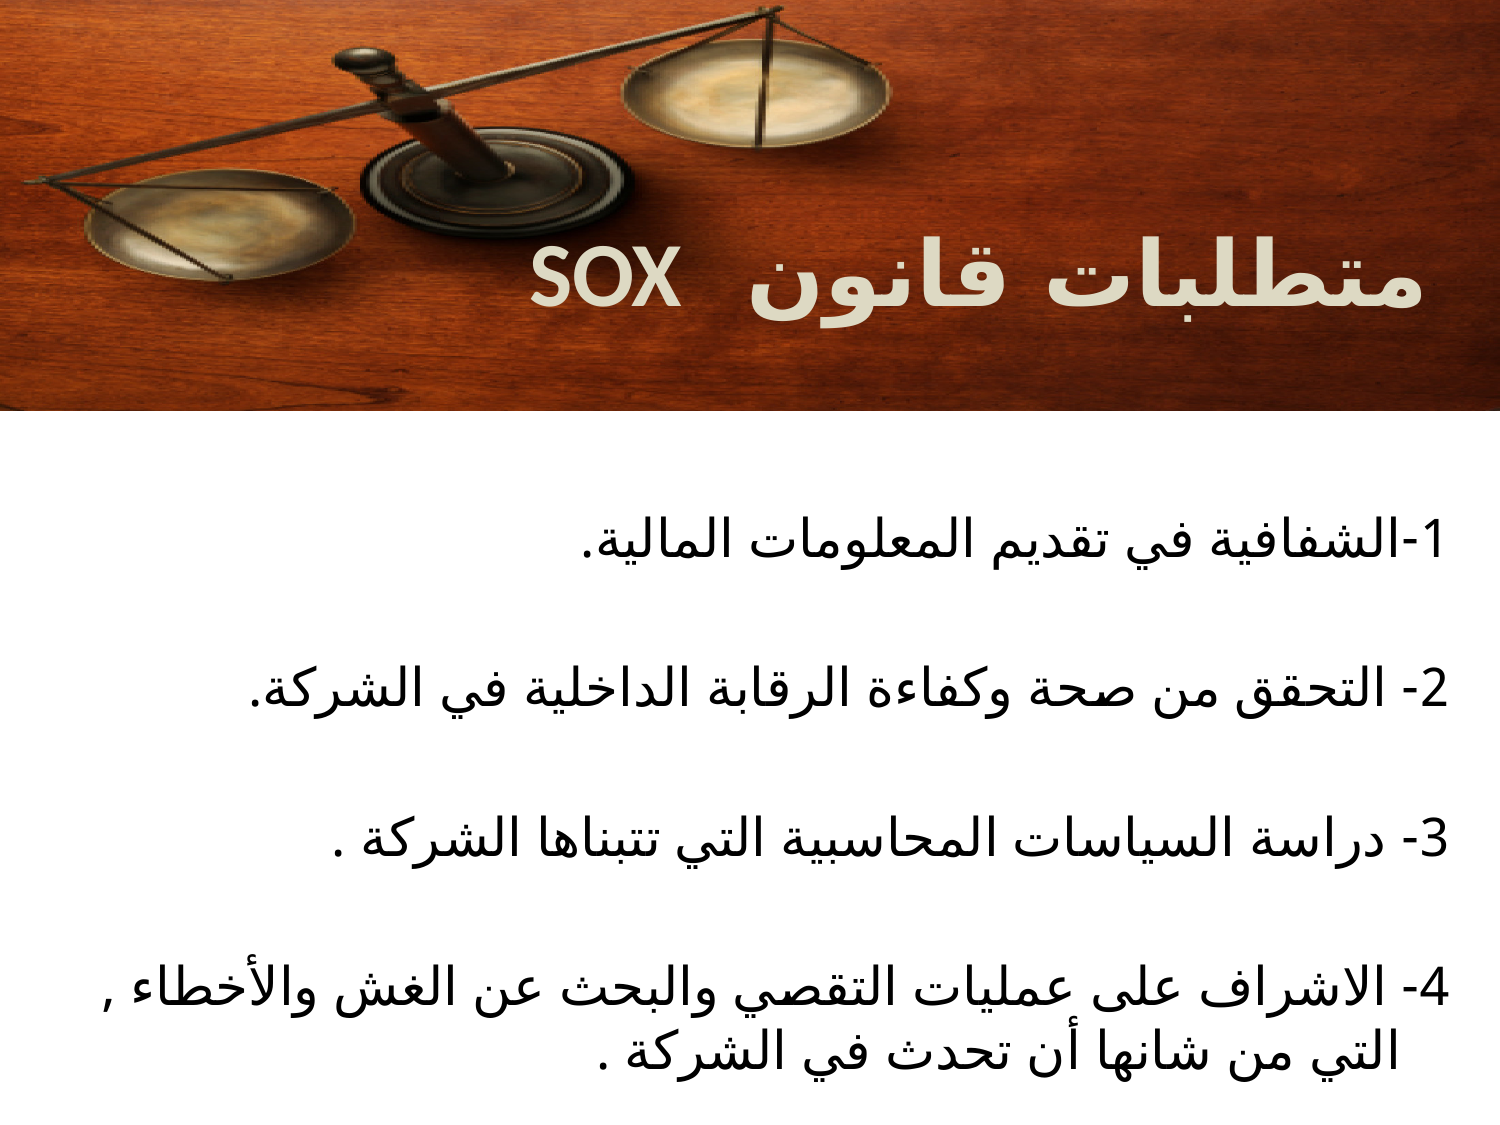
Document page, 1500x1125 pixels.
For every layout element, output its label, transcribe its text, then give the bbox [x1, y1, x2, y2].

list 1-الشفافية في تقديم المعلومات المالية. 2- التحقق من صحة وكفاءة الرقابة الداخلية في الشركة. 3- دراسة السياسات المحاسبية التي تتبناها الشركة . 4- الاشراف على عمليات التقصي والبحث عن الغش والأخطاء , التي من شانها أن تحدث في الشركة . [35, 421, 1465, 1090]
picture [0, 0, 1500, 411]
